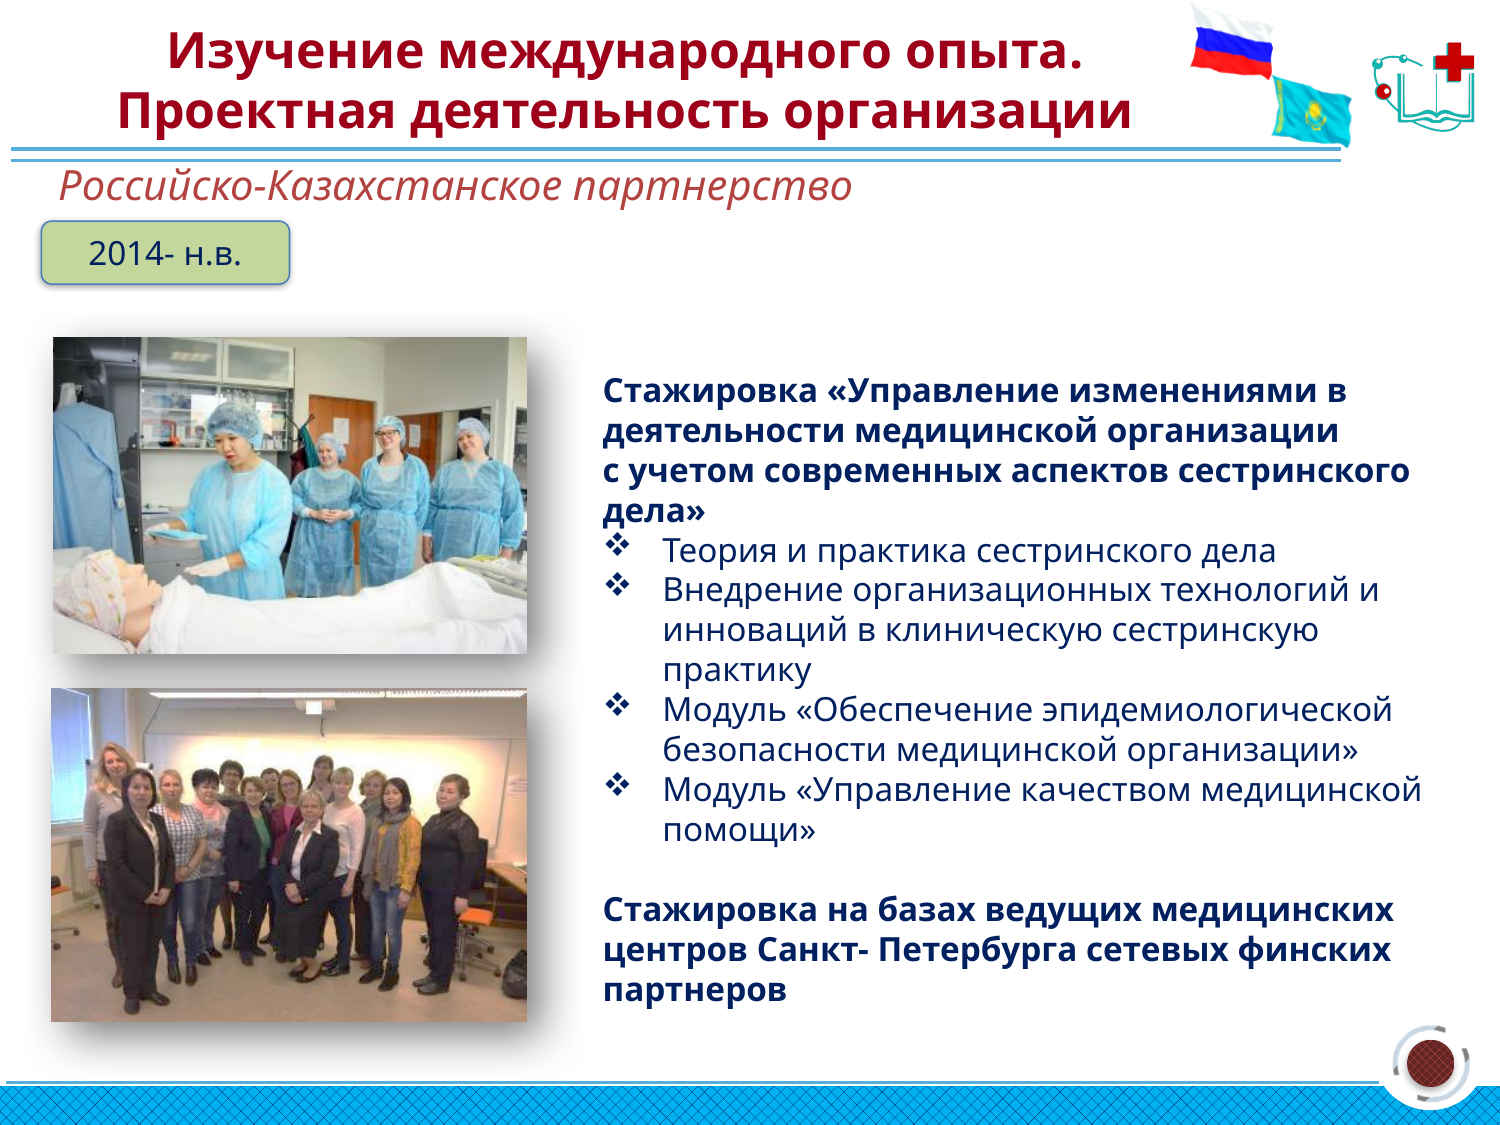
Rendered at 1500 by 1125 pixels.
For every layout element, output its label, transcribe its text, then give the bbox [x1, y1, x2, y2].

text_box 2014- н.в. [40, 220, 291, 285]
title Изучение международного опыта. Проектная деятельность организации [19, 20, 1231, 138]
text_box Стажировка «Управление изменениями в деятельности медицинской организации с учетом современных аспектов сестринского дела» Теория и практика сестринского дела Внедрение организационных технологий и инноваций в клиническую сестринскую практику Модуль «Обеспечение эпидемиологической безопасности медицинской организации» Модуль «Управление качеством медицинской помощи» Стажировка на базах ведущих медицинских центров Санкт- Петербурга сетевых финских партнеров [588, 361, 1489, 1016]
picture [51, 688, 527, 1022]
picture [52, 337, 527, 654]
text_box Российско-Казахстанское партнерство [43, 151, 869, 217]
picture [1174, 0, 1365, 152]
